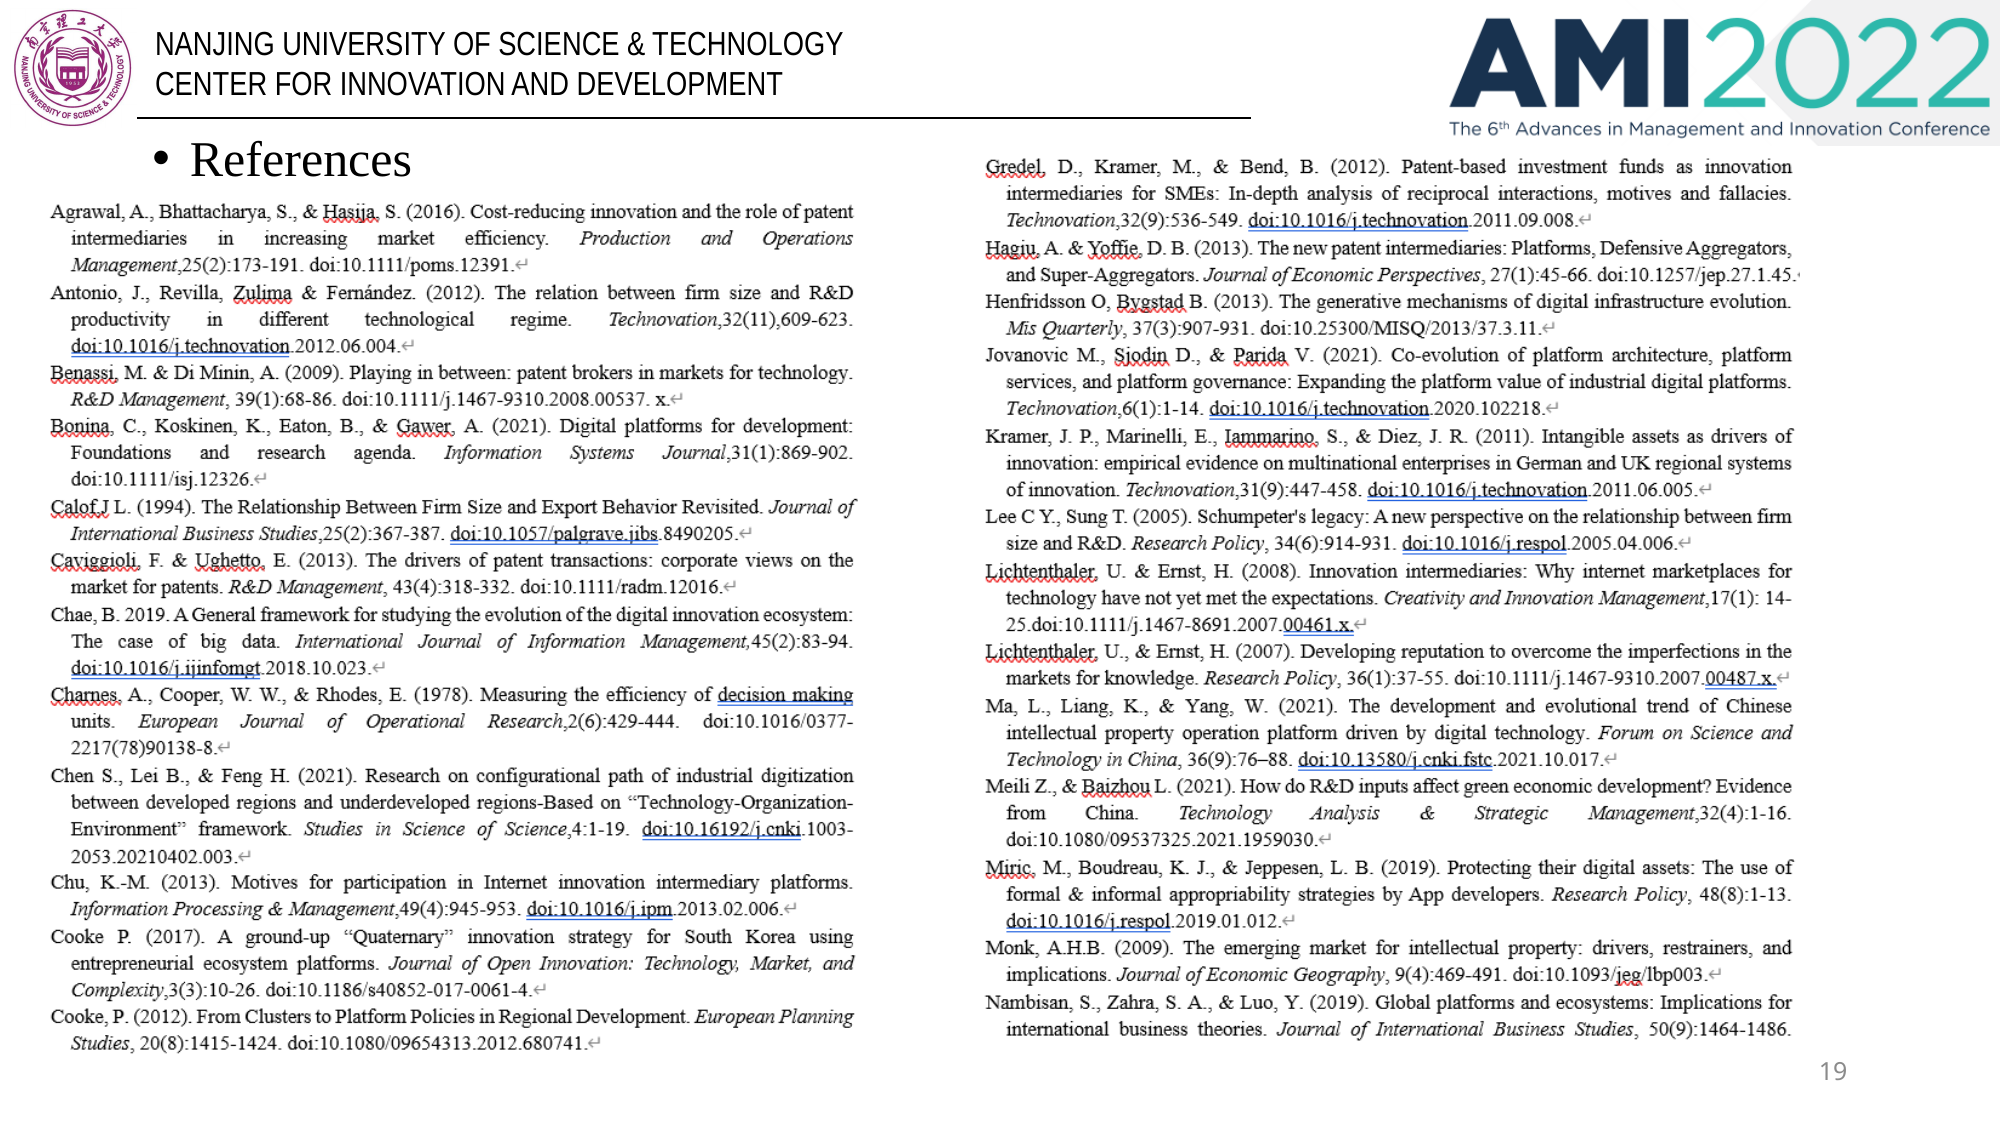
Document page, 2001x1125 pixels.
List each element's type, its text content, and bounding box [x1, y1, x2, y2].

picture [46, 200, 864, 1058]
picture [10, 8, 137, 128]
picture [981, 155, 1800, 1043]
list References [137, 125, 1863, 1014]
text_box NANJING UNIVERSITY OF SCIENCE & TECHNOLOGY CENTER FOR INNOVATION AND DEVELOPMENT [140, 14, 860, 110]
picture [1438, 0, 2000, 146]
slide_number 19 [1412, 1042, 1863, 1103]
